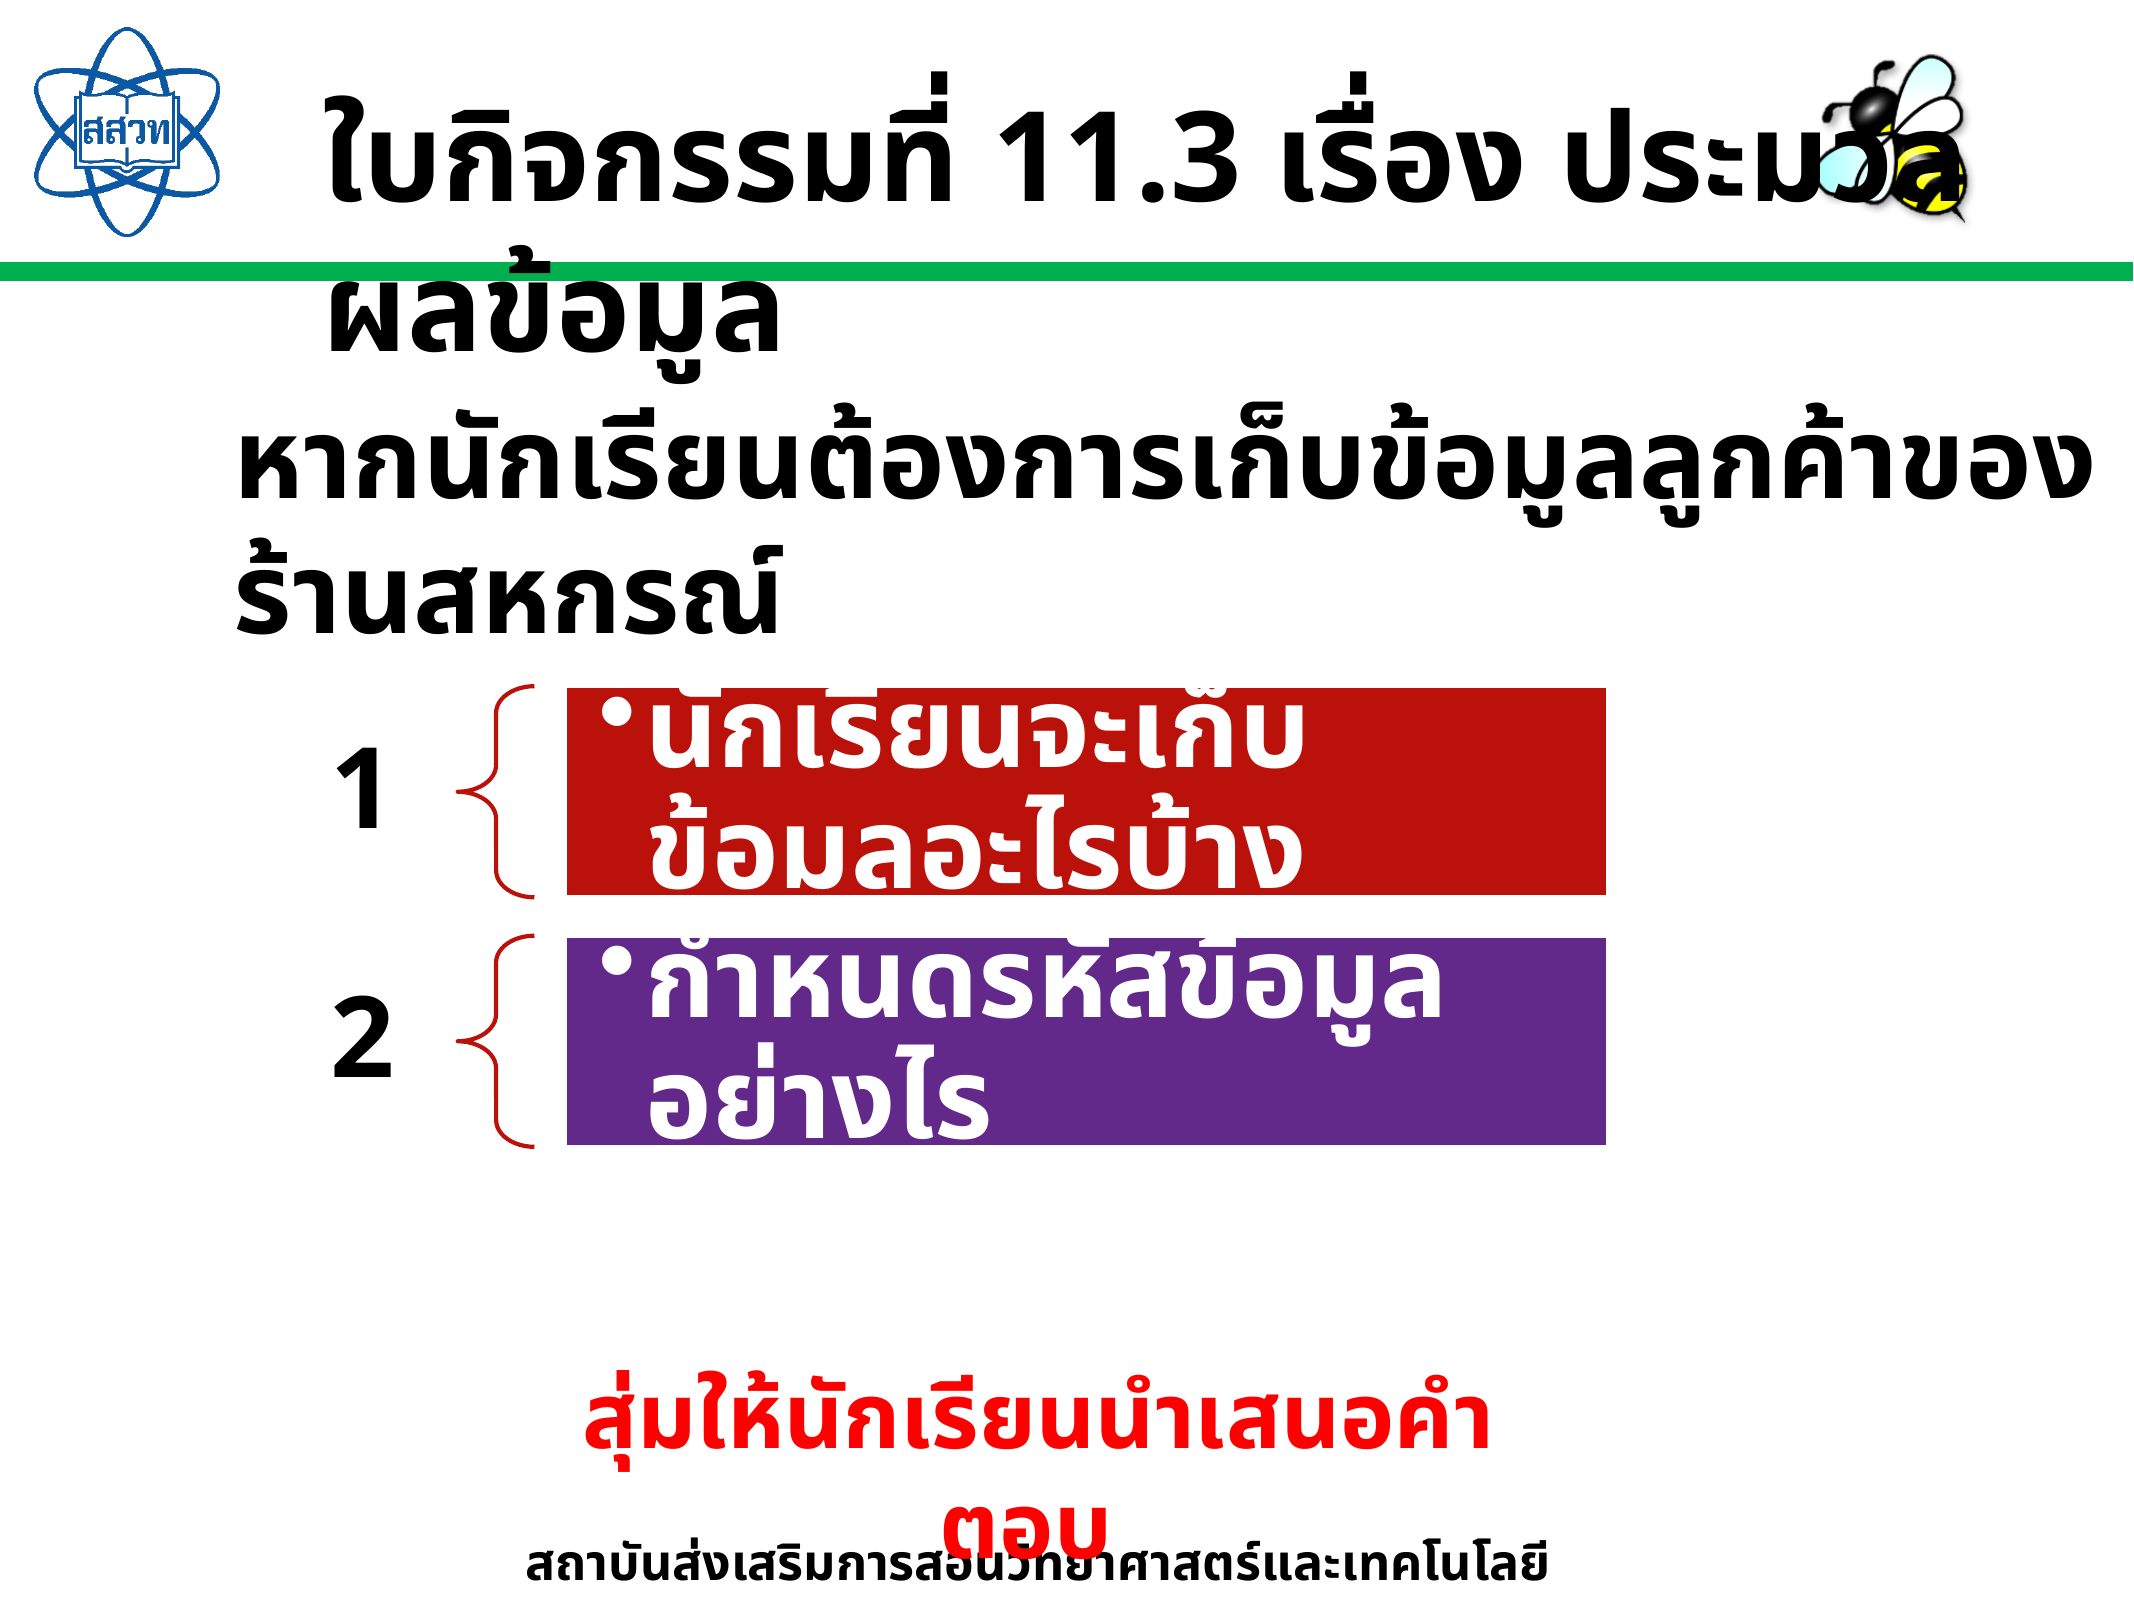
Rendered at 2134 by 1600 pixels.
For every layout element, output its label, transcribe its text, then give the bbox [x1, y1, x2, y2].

picture [1794, 44, 1985, 234]
text_box หากนักเรียนต้องการเก็บข้อมูลลูกค้าของร้านสหกรณ์ [219, 378, 2113, 664]
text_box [73, 442, 1609, 1391]
text_box ใบกิจกรรมที่ 11.3 เรื่อง ประมวลผลข้อมูล [307, 69, 1790, 200]
text_box สุ่มให้นักเรียนนำเสนอคำตอบ [504, 1396, 1572, 1585]
text_box สถาบันส่งเสริมการสอนวิทยาศาสตร์และเทคโนโลยี [74, 1522, 2002, 1589]
picture [33, 27, 220, 237]
